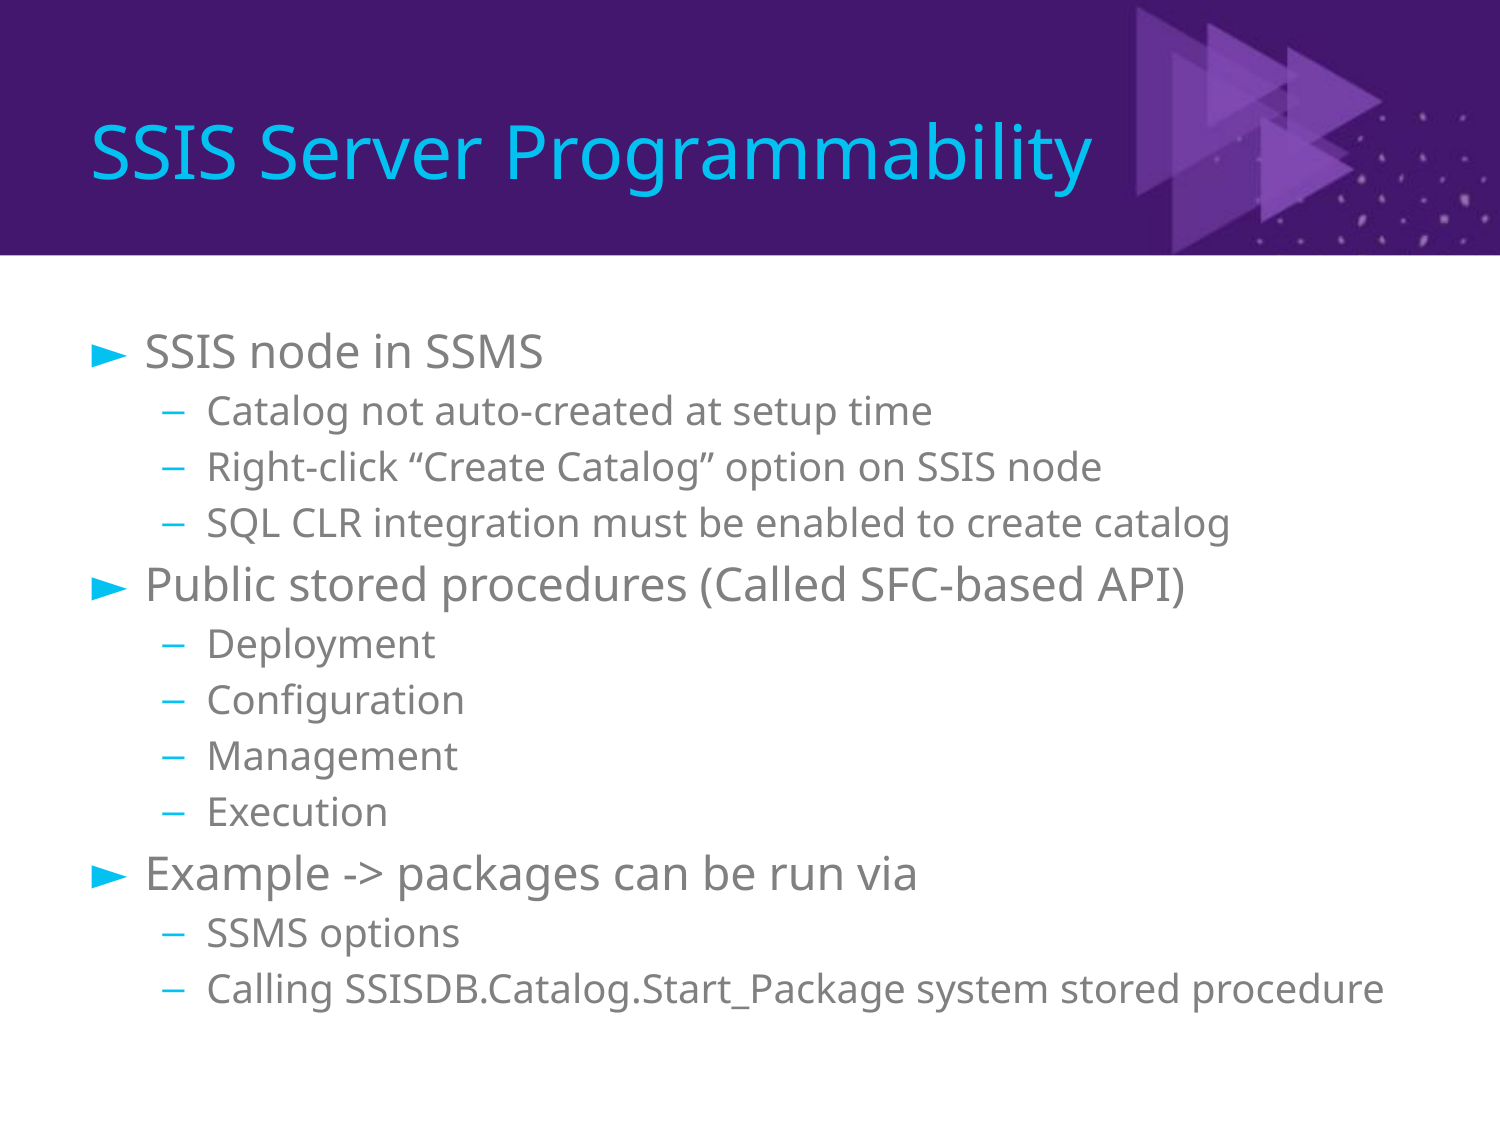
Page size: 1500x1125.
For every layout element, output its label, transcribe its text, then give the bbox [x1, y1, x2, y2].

list SSIS node in SSMS Catalog not auto-created at setup time Right-click “Create Catalog” option on SSIS node SQL CLR integration must be enabled to create catalog Public stored procedures (Called SFC-based API) Deployment Configuration Management Execution Example -> packages can be run via SSMS options Calling SSISDB.Catalog.Start_Package system stored procedure [76, 314, 1459, 1024]
picture [0, 0, 1500, 255]
title SSIS Server Programmability [75, 56, 1425, 244]
